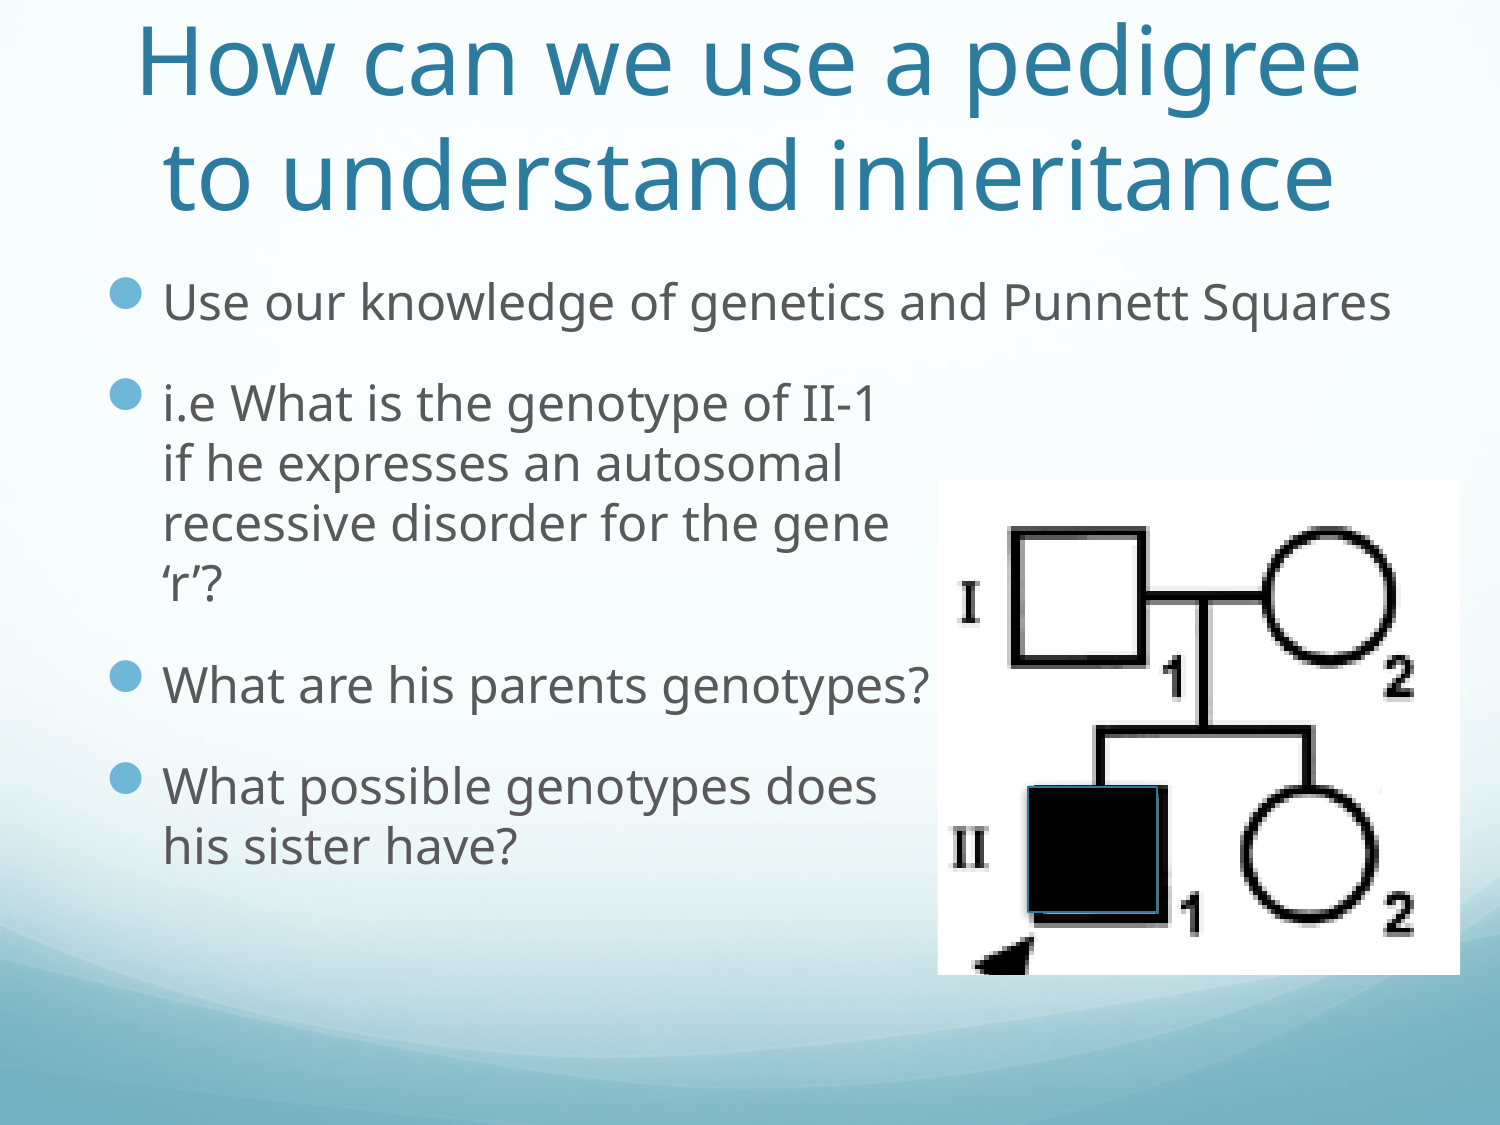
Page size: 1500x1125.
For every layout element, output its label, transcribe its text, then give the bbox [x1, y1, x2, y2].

title How can we use a pedigree to understand inheritance [90, 17, 1410, 237]
picture [937, 480, 1461, 976]
list Use our knowledge of genetics and Punnett Squares i.e What is the genotype of II-1 if he expresses an autosomal recessive disorder for the gene ‘r’? What are his parents genotypes? What possible genotypes does his sister have? [90, 262, 1410, 975]
